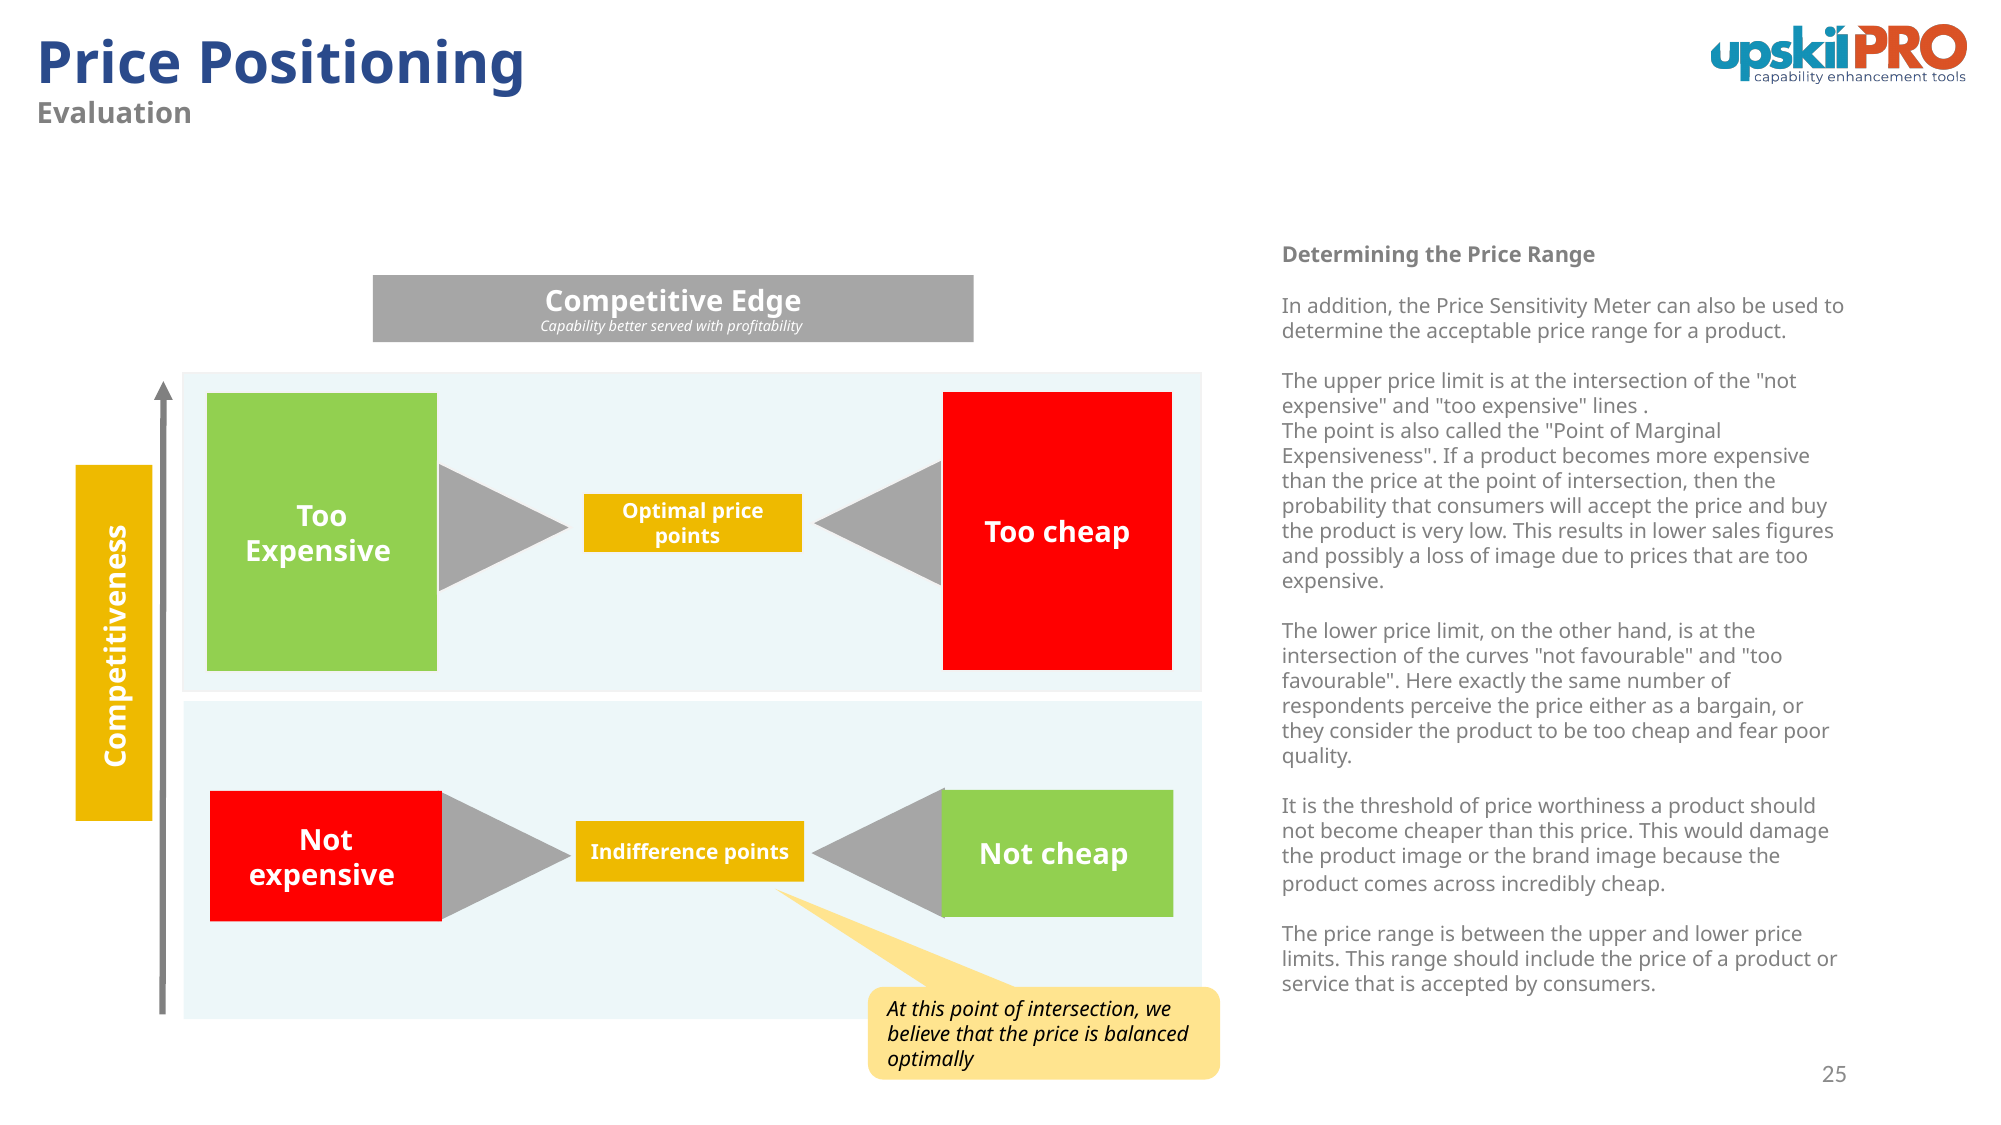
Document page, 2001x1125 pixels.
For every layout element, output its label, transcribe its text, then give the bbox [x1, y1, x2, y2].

slide_number 25 [1412, 1042, 1863, 1103]
text_box Competitive Edge Capability better served with profitability [372, 275, 974, 343]
picture [1711, 24, 1967, 85]
text_box Determining the Price Range In addition, the Price Sensitivity Meter can also be used to determine the acceptable price range for a product. The upper price limit is at the intersection of the "not expensive" and "too expensive" lines . The point is also called the "Point of Marginal Expensiveness". If a product becomes more expensive than the price at the point of intersection, then the probability that consumers will accept the price and buy the product is very low. This results in lower sales figures and possibly a loss of image due to prices that are too expensive. The lower price limit, on the other hand, is at the intersection of the curves "not favourable" and "too favourable". Here exactly the same number of respondents perceive the price either as a bargain, or they consider the product to be too cheap and fear poor quality. It is the threshold of price worthiness a product should not become cheaper than this price. This would damage the product image or the brand image because the product comes across incredibly cheap. The price range is between the upper and lower price limits. This range should include the price of a product or service that is accepted by consumers. [1267, 233, 1863, 1029]
text_box Price Positioning Evaluation [21, 17, 1601, 173]
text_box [75, 373, 1221, 1080]
